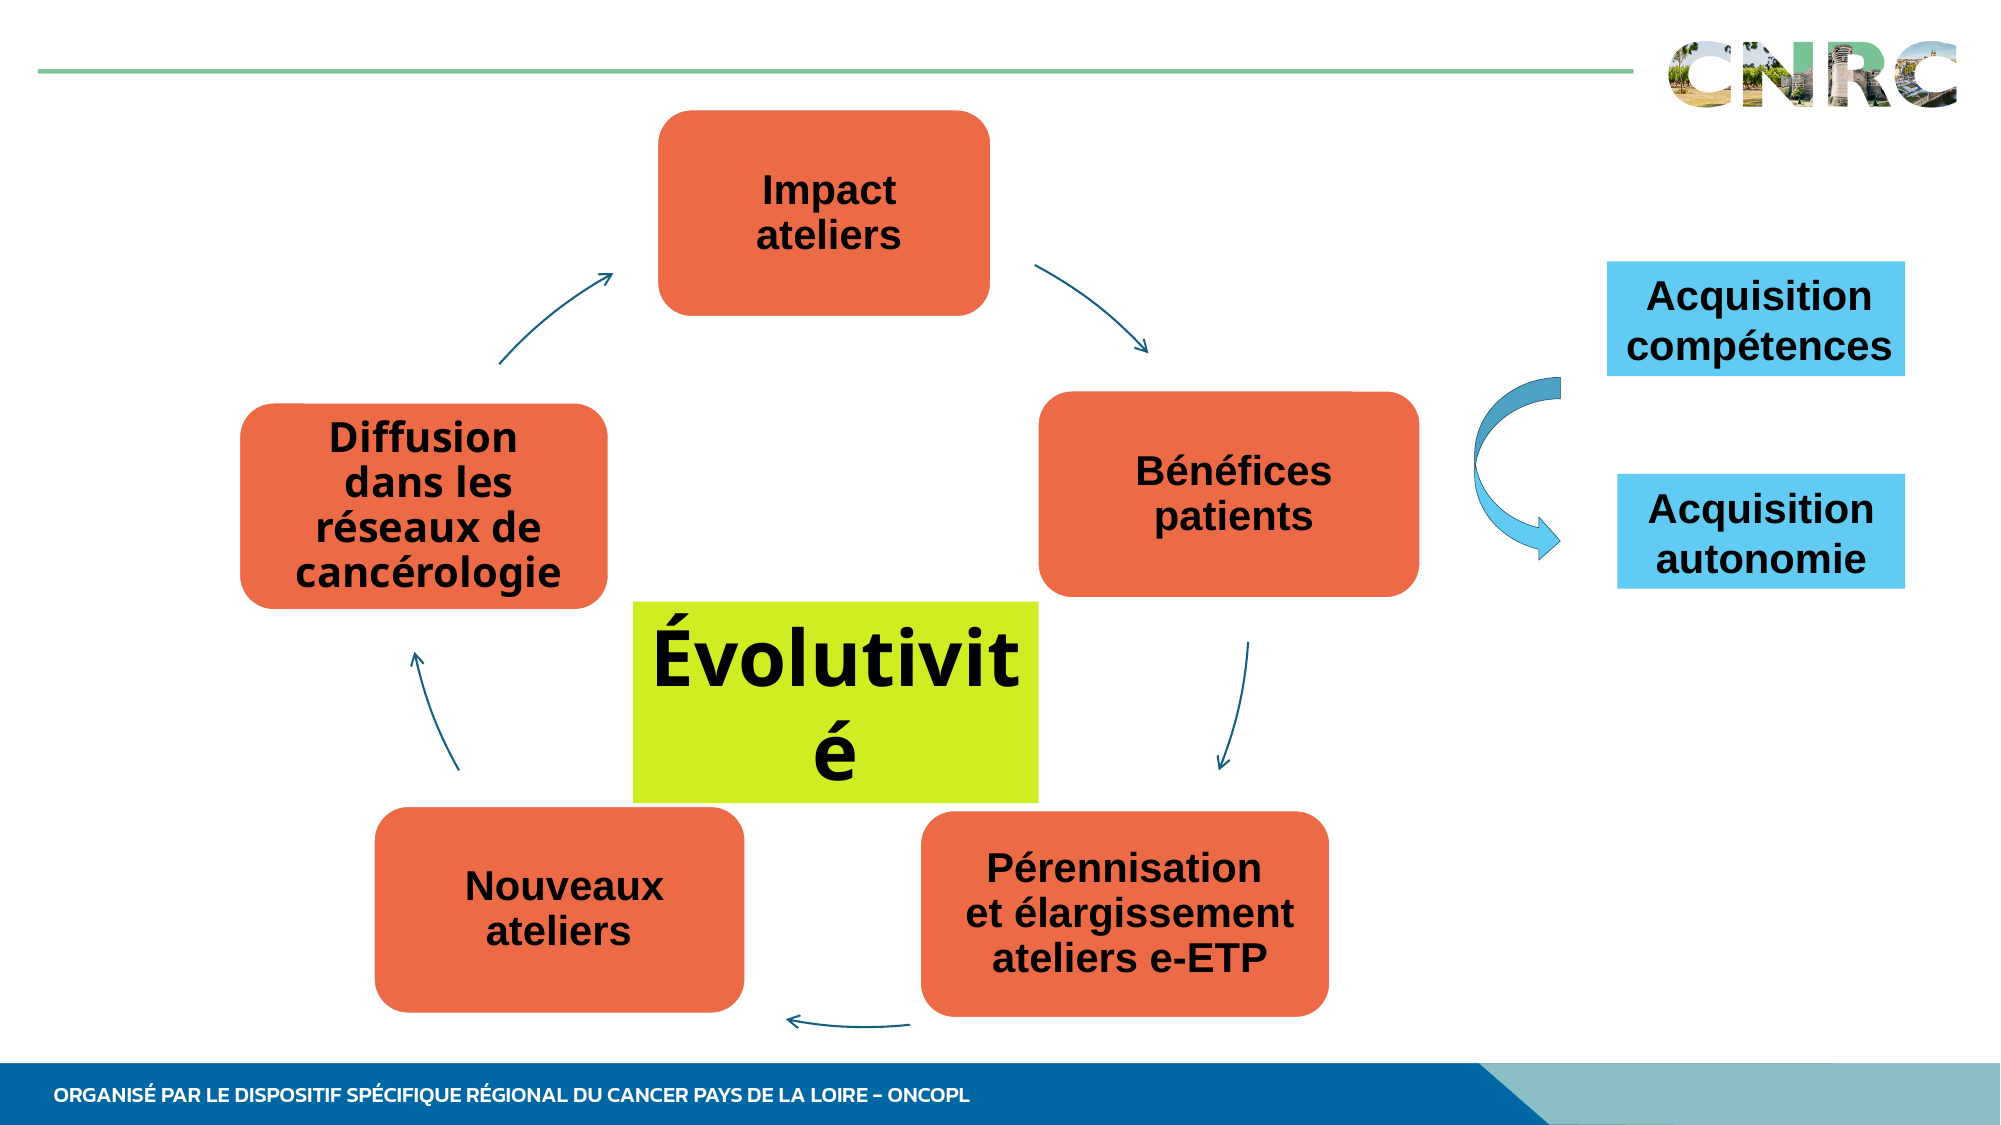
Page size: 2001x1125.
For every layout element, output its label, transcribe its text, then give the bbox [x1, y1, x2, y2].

picture [0, 0, 2001, 1125]
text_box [0, 100, 1692, 1080]
text_box Acquisition autonomie [1692, 473, 1906, 589]
text_box Acquisition compétences [1692, 261, 1906, 377]
